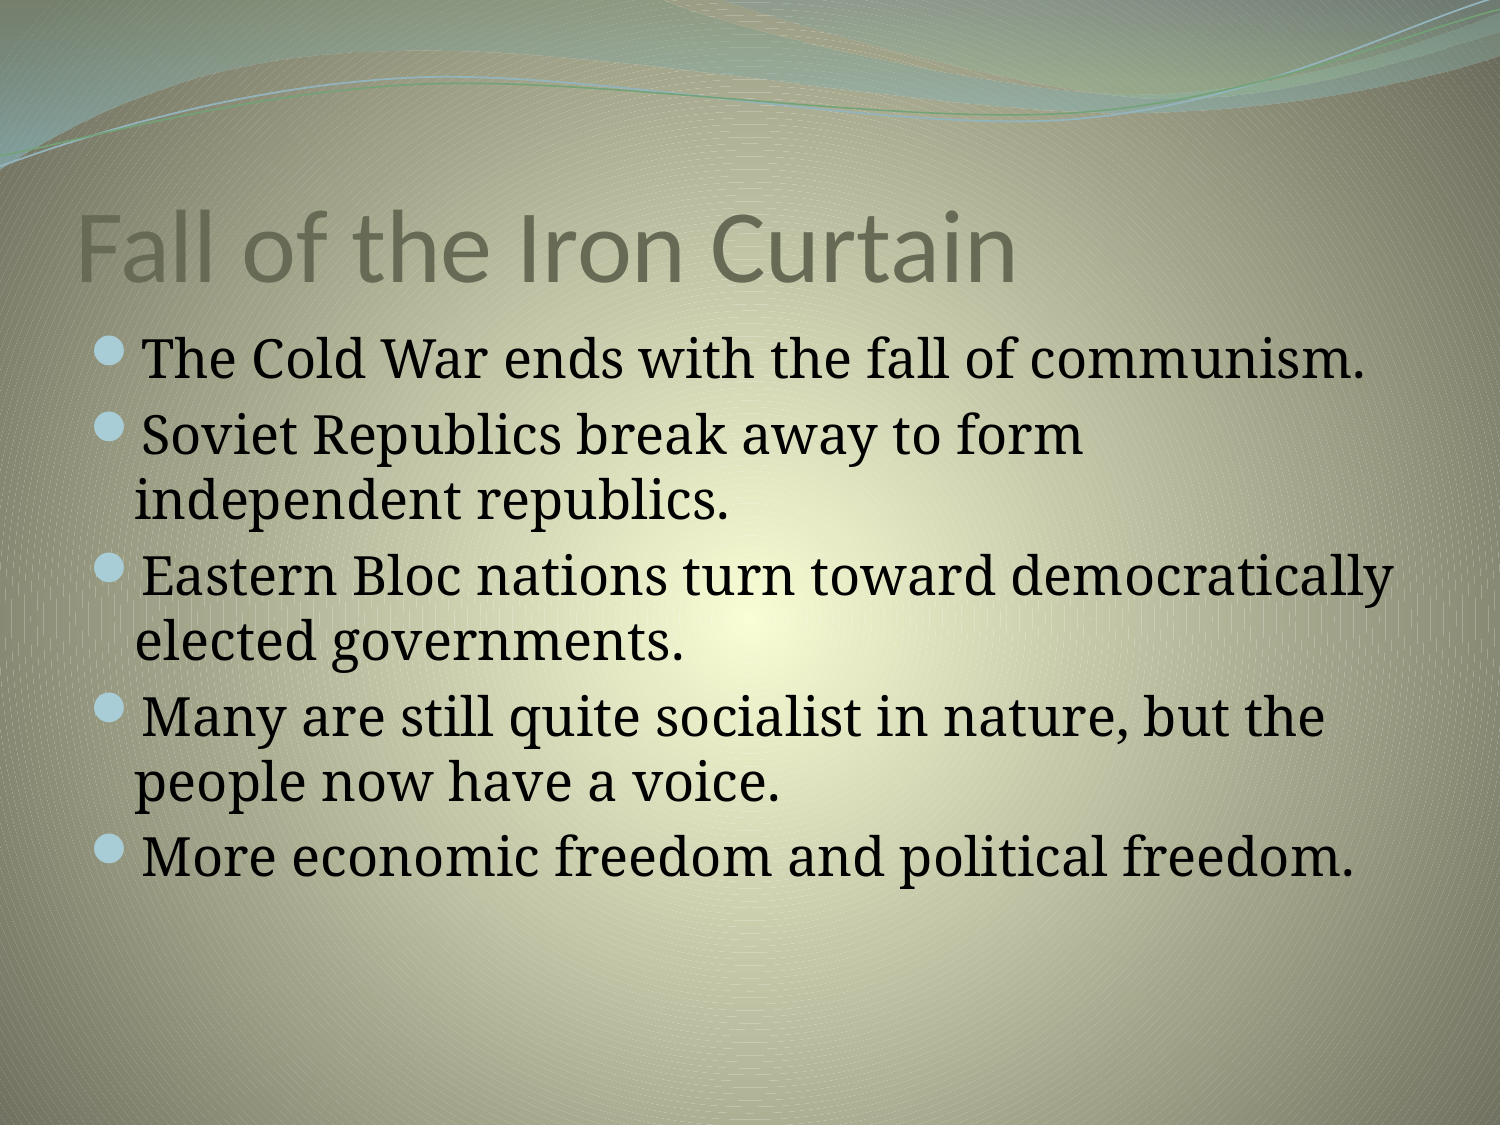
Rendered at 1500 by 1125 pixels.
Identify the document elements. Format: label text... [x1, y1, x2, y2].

title Fall of the Iron Curtain [75, 115, 1425, 303]
list The Cold War ends with the fall of communism. Soviet Republics break away to form independent republics. Eastern Bloc nations turn toward democratically elected governments. Many are still quite socialist in nature, but the people now have a voice. More economic freedom and political freedom. [75, 317, 1425, 1038]
